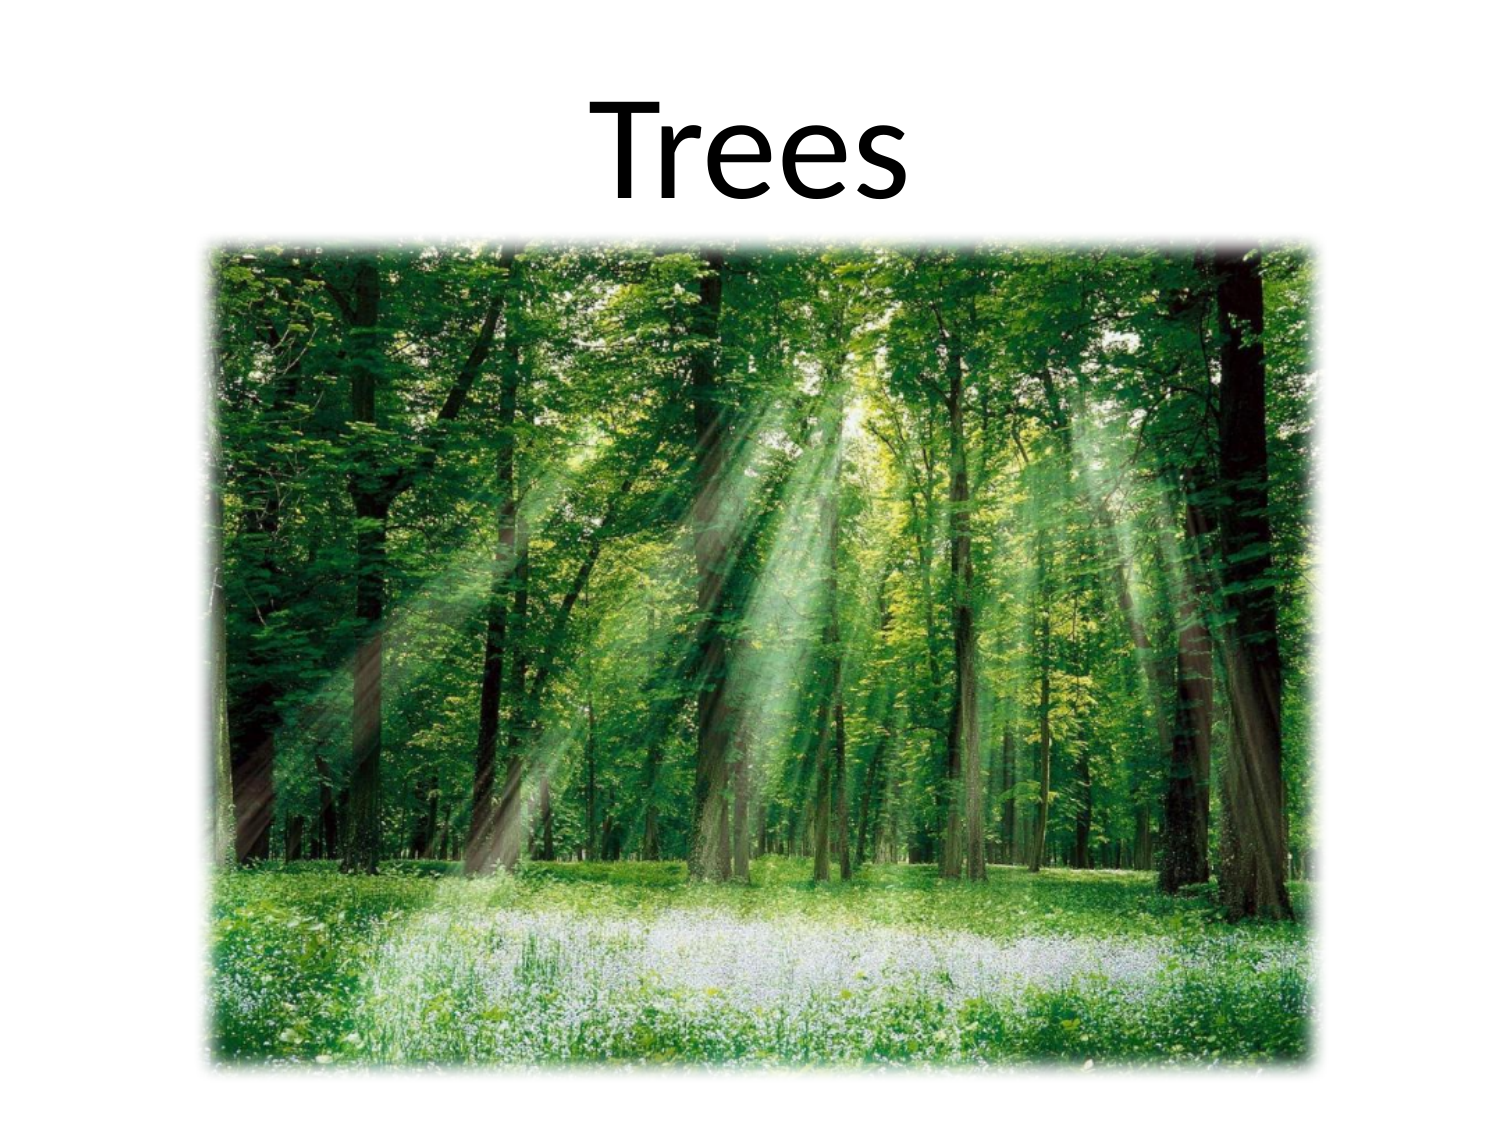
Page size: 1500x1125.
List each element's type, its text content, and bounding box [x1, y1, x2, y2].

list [194, 231, 1329, 1083]
title Trees [75, 45, 1425, 233]
